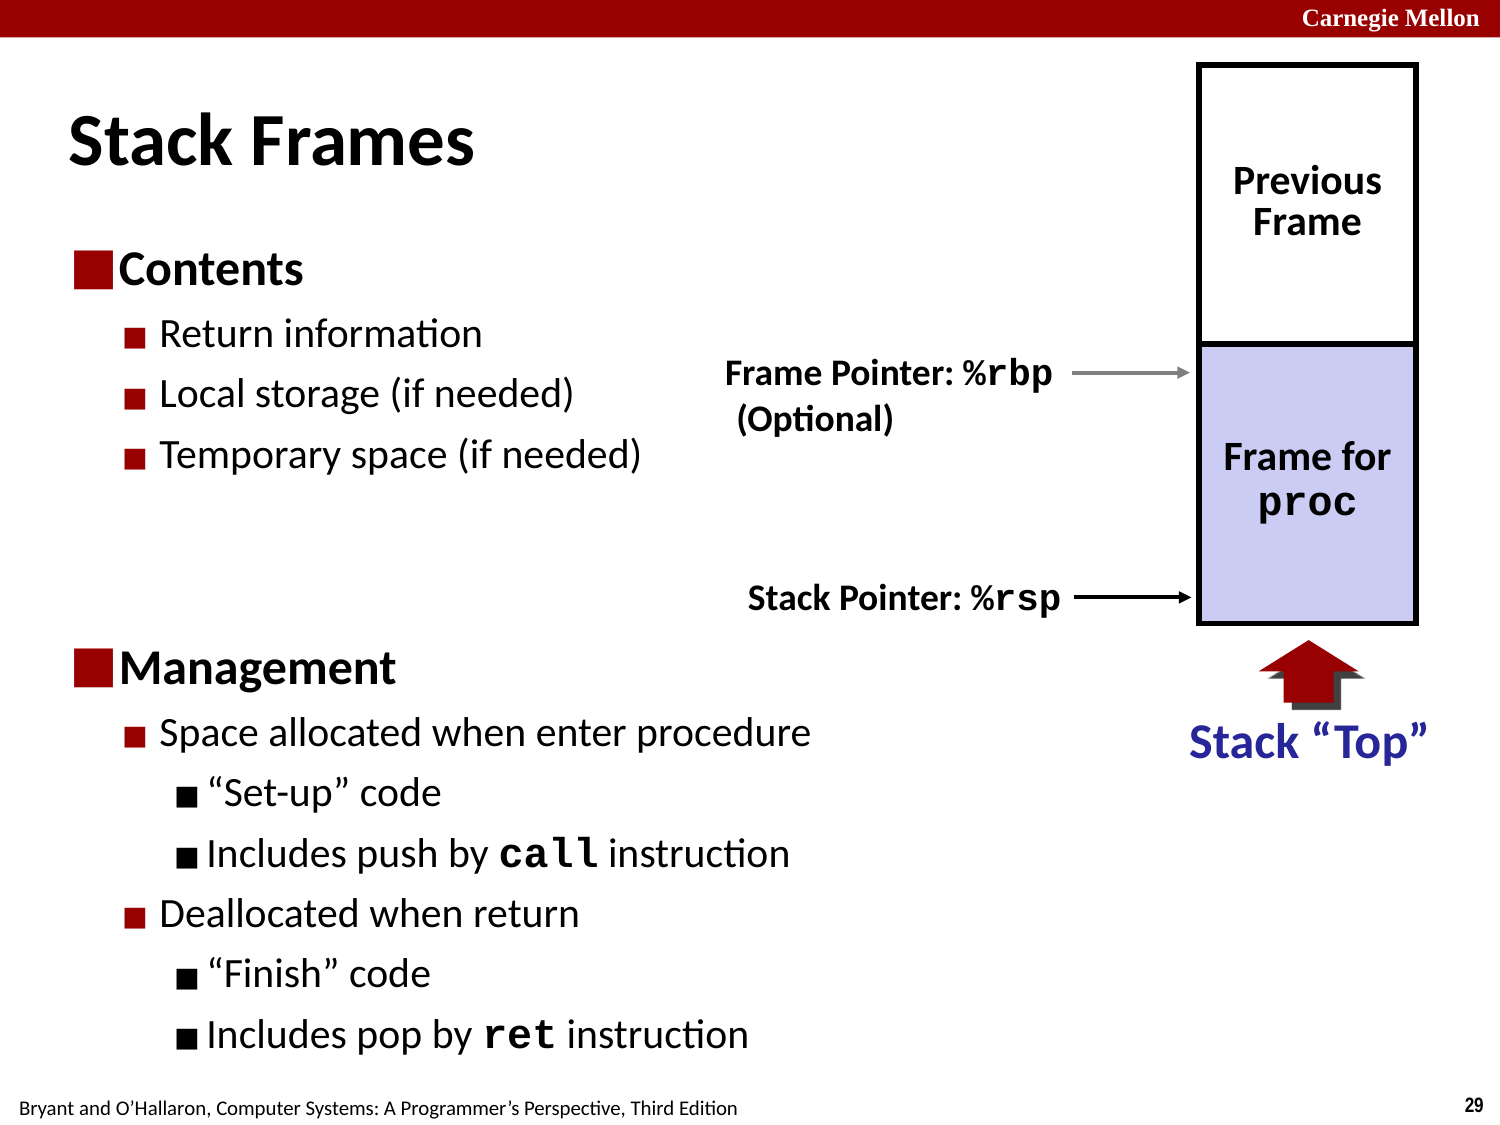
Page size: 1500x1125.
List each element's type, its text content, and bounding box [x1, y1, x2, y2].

text_box Stack Pointer: %rsp [667, 566, 1068, 627]
text_box Stack “Top” [1181, 702, 1438, 775]
title Stack Frames [62, 41, 1438, 230]
list Contents Return information Local storage (if needed) Temporary space (if needed) Management Space allocated when enter procedure “Set-up” code Includes push by call instruction Deallocated when return “Finish” code Includes pop by ret instruction [62, 229, 825, 1121]
text_box (Optional) x [659, 387, 1060, 449]
text_box [1258, 640, 1359, 703]
table_cell Frame for proc [1202, 347, 1413, 621]
table_header Previous Frame [1202, 68, 1413, 341]
text_box Frame Pointer: %rbp [825, 341, 1060, 387]
